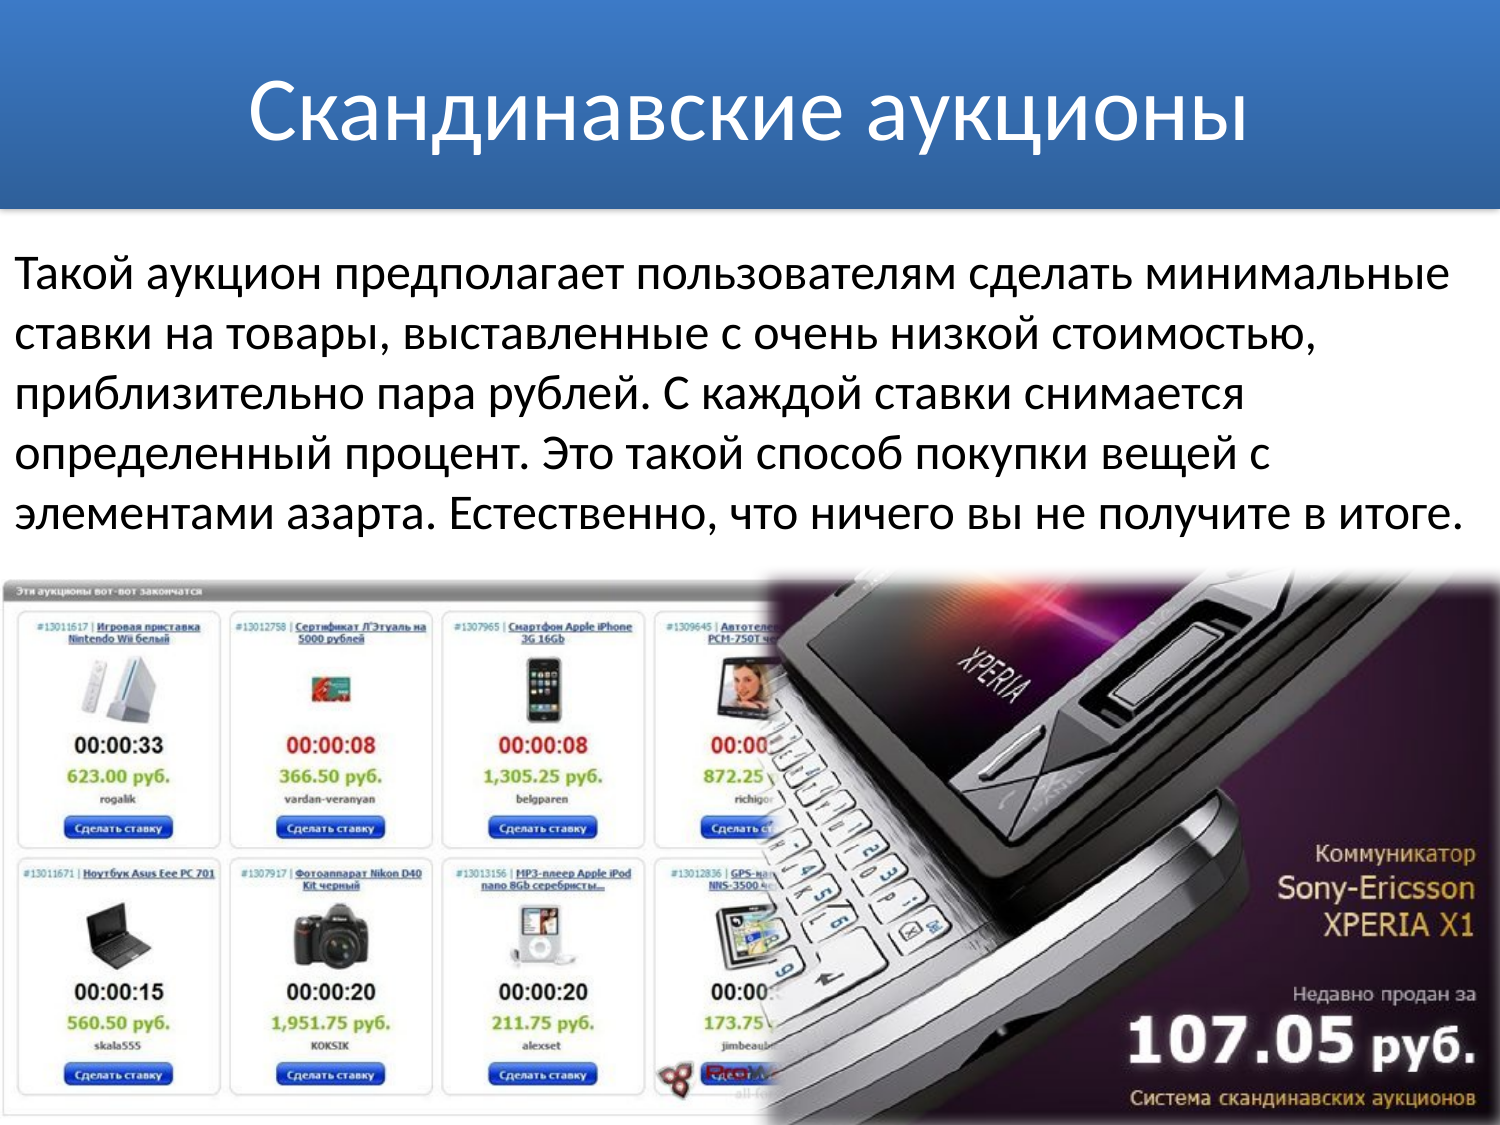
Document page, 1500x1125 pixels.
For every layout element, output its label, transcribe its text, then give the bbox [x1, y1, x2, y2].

picture [0, 565, 1500, 1125]
title Скандинавские аукционы [0, 0, 1500, 209]
list Такой аукцион предполагает пользователям сделать минимальные ставки на товары, выставленные с очень низкой стоимостью, приблизительно пара рублей. С каждой ставки снимается определенный процент. Это такой способ покупки вещей с элементами азарта. Естественно, что ничего вы не получите в итоге. [0, 231, 1498, 577]
